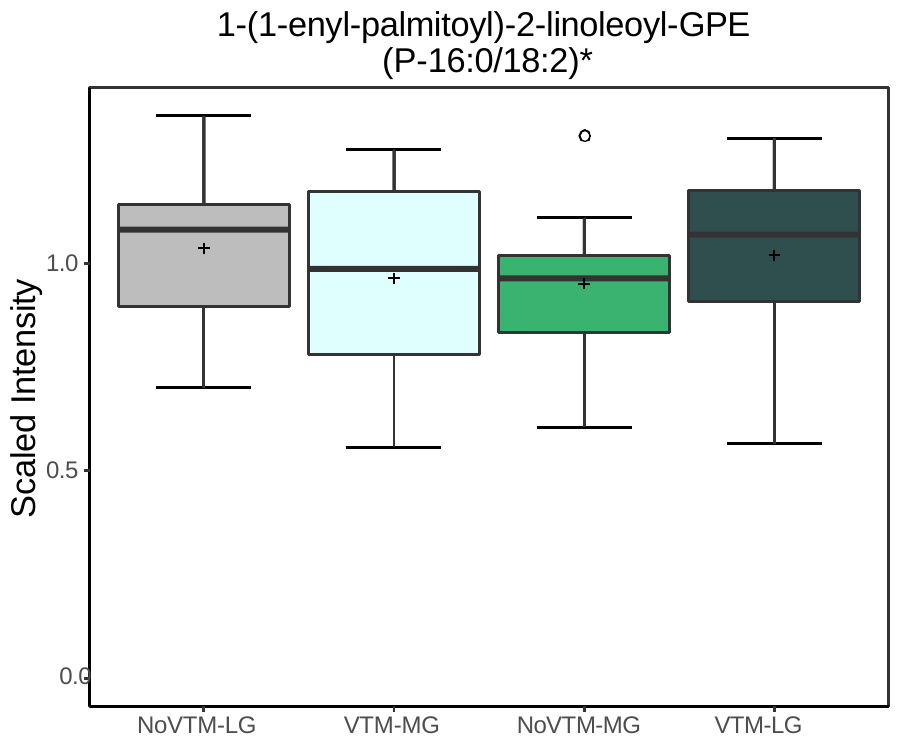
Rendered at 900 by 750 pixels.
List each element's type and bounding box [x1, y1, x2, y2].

text_box [1, 245, 82, 521]
text_box [83, 86, 891, 738]
slide_number [134, 713, 290, 750]
footer [57, 661, 95, 750]
title [214, 0, 764, 86]
